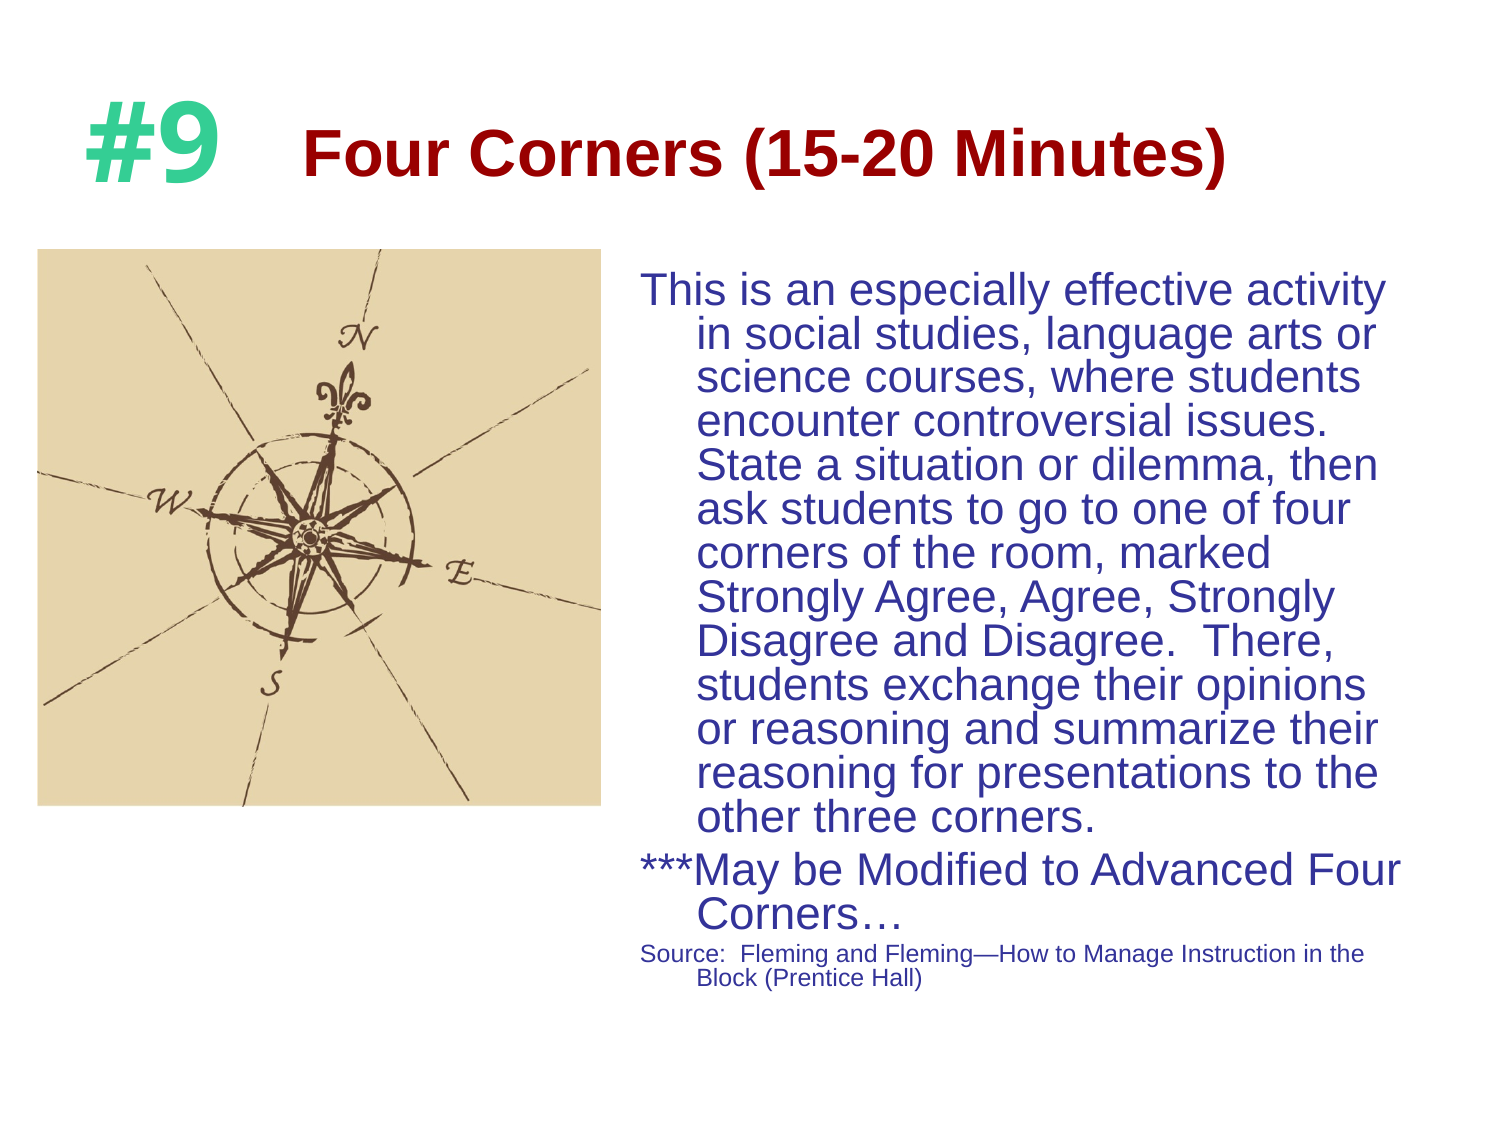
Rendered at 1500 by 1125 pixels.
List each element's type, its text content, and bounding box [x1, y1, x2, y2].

picture [37, 249, 601, 808]
text_box #9 [69, 62, 237, 213]
list This is an especially effective activity in social studies, language arts or science courses, where students encounter controversial issues. State a situation or dilemma, then ask students to go to one of four corners of the room, marked Strongly Agree, Agree, Strongly Disagree and Disagree. There, students exchange their opinions or reasoning and summarize their reasoning for presentations to the other three corners. ***May be Modified to Advanced Four Corners… Source: Fleming and Fleming—How to Manage Instruction in the Block (Prentice Hall) [624, 262, 1426, 1006]
title Four Corners (15-20 Minutes) [287, 74, 1263, 226]
